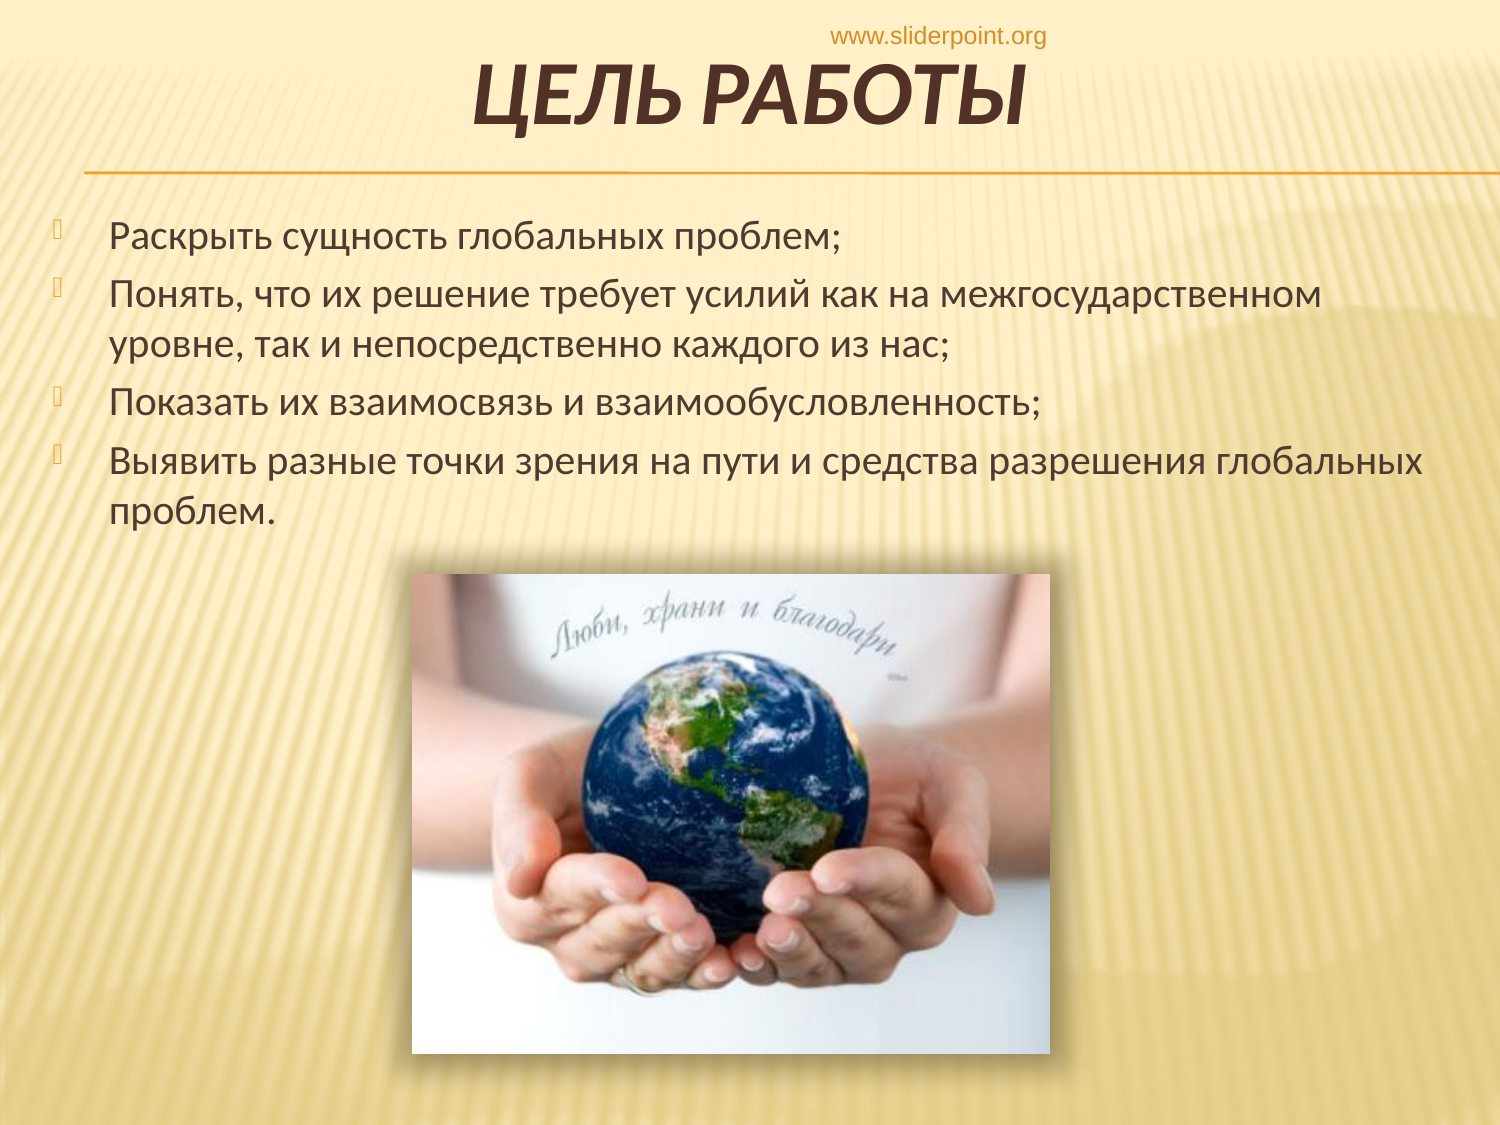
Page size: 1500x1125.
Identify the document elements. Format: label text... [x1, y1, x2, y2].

footer www.sliderpoint.org [587, 12, 1063, 60]
title Цель работы [0, 0, 1500, 175]
picture [412, 574, 1051, 1054]
list Раскрыть сущность глобальных проблем; Понять, что их решение требует усилий как на межгосударственном уровне, так и непосредственно каждого из нас; Показать их взаимосвязь и взаимообусловленность; Выявить разные точки зрения на пути и средства разрешения глобальных проблем. [37, 199, 1463, 943]
